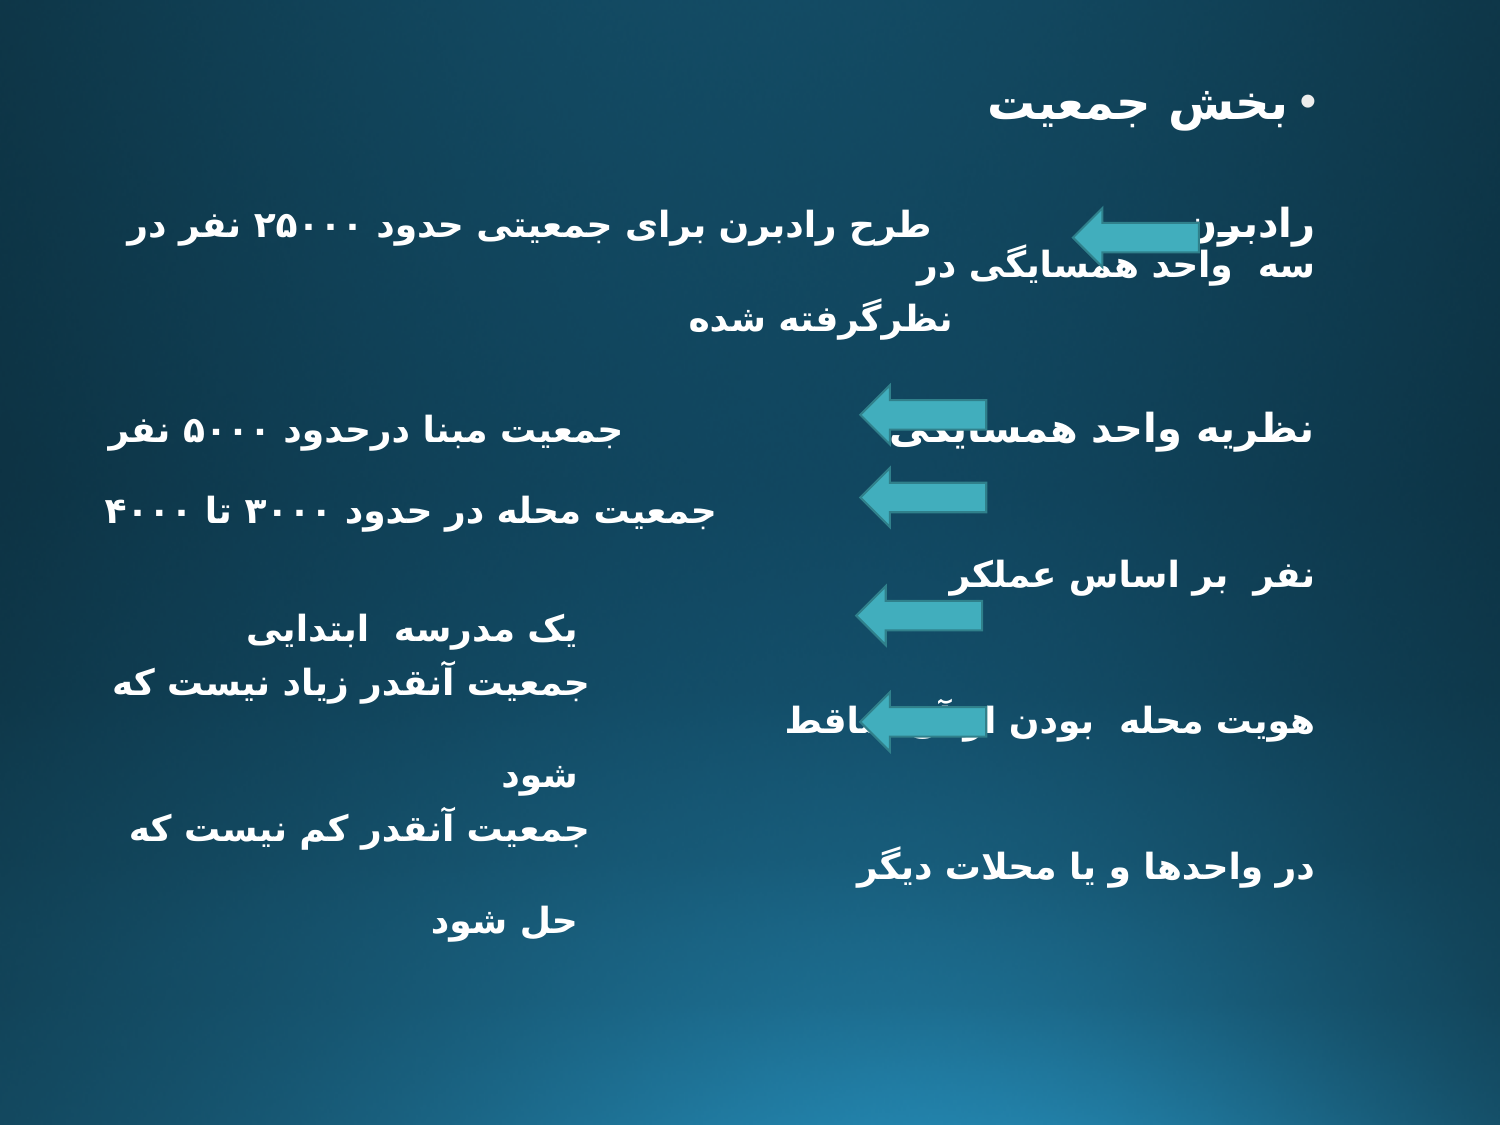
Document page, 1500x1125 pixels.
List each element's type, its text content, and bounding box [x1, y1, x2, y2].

picture [0, 0, 1500, 1125]
text_box [858, 689, 988, 754]
text_box [858, 382, 988, 447]
text_box [858, 465, 988, 530]
list بخش جمعیت رادبرن طرح رادبرن برای جمعیتی حدود ۲۵۰۰۰ نفر در سه واحد همسایگی در نظرگرفته شده نظریه واحد همسایگی جمعیت مبنا درحدود ۵۰۰۰ نفر جمعیت محله در حدود ۳۰۰۰ تا ۴۰۰۰ نفر بر اساس عملکر یک مدرسه ابتدایی جمعیت آنقدر زیاد نیست که هویت محله بودن از آن ساقط شود جمعیت آنقدر کم نیست که در واحدها و یا محلات دیگر حل شود [88, 70, 1331, 984]
text_box [1071, 205, 1200, 270]
text_box [854, 583, 984, 648]
